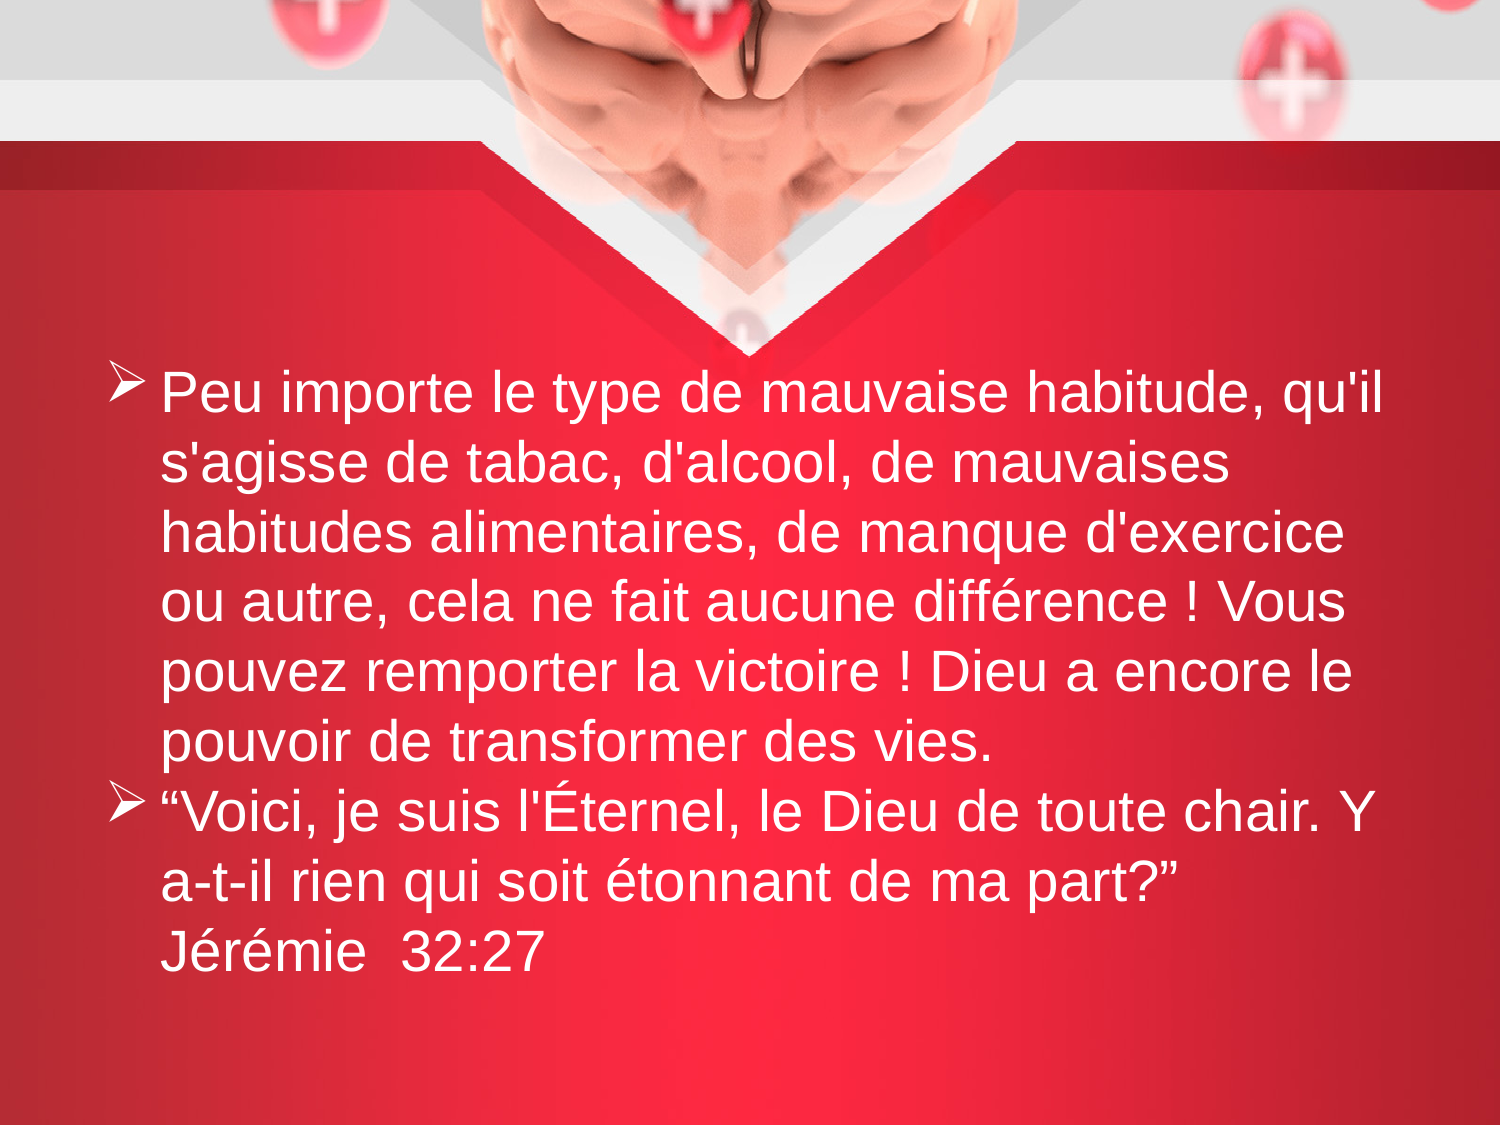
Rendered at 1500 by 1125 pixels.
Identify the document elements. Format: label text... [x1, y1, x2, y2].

text_box Peu importe le type de mauvaise habitude, qu'il s'agisse de tabac, d'alcool, de mauvaises habitudes alimentaires, de manque d'exercice ou autre, cela ne fait aucune différence ! Vous pouvez remporter la victoire ! Dieu a encore le pouvoir de transformer des vies. “Voici, je suis l'Éternel, le Dieu de toute chair. Y a-t-il rien qui soit étonnant de ma part?” Jérémie 32:27 [89, 346, 1427, 991]
picture [0, 0, 1500, 1125]
